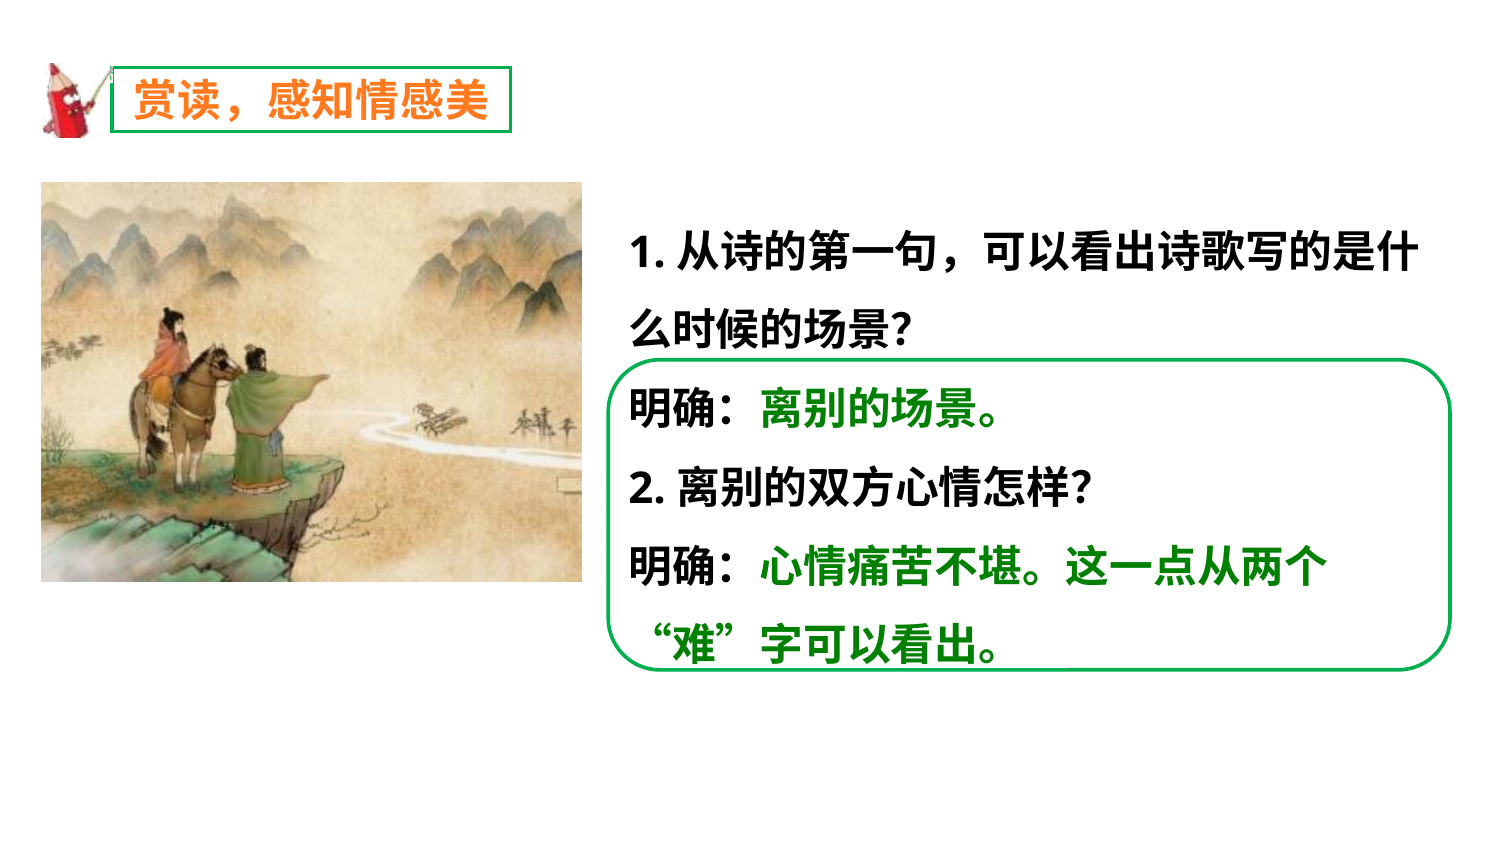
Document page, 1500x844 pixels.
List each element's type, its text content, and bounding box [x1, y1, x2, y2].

text_box 赏读，感知情感美 [113, 66, 512, 132]
text_box 1.从诗的第一句，可以看出诗歌写的是什么时候的场景？ 明确：离别的场景。 2.离别的双方心情怎样？ 明确：心情痛苦不堪。这一点从两个“难”字可以看出。 [617, 651, 1438, 676]
picture [41, 182, 582, 582]
text_box [607, 358, 1452, 671]
text_box 1.从诗的第一句，可以看出诗歌写的是什么时候的场景？ 明确：离别的场景。 2.离别的双方心情怎样？ 明确：心情痛苦不堪。这一点从两个“难”字可以看出。 [617, 191, 1438, 379]
picture [43, 63, 113, 138]
